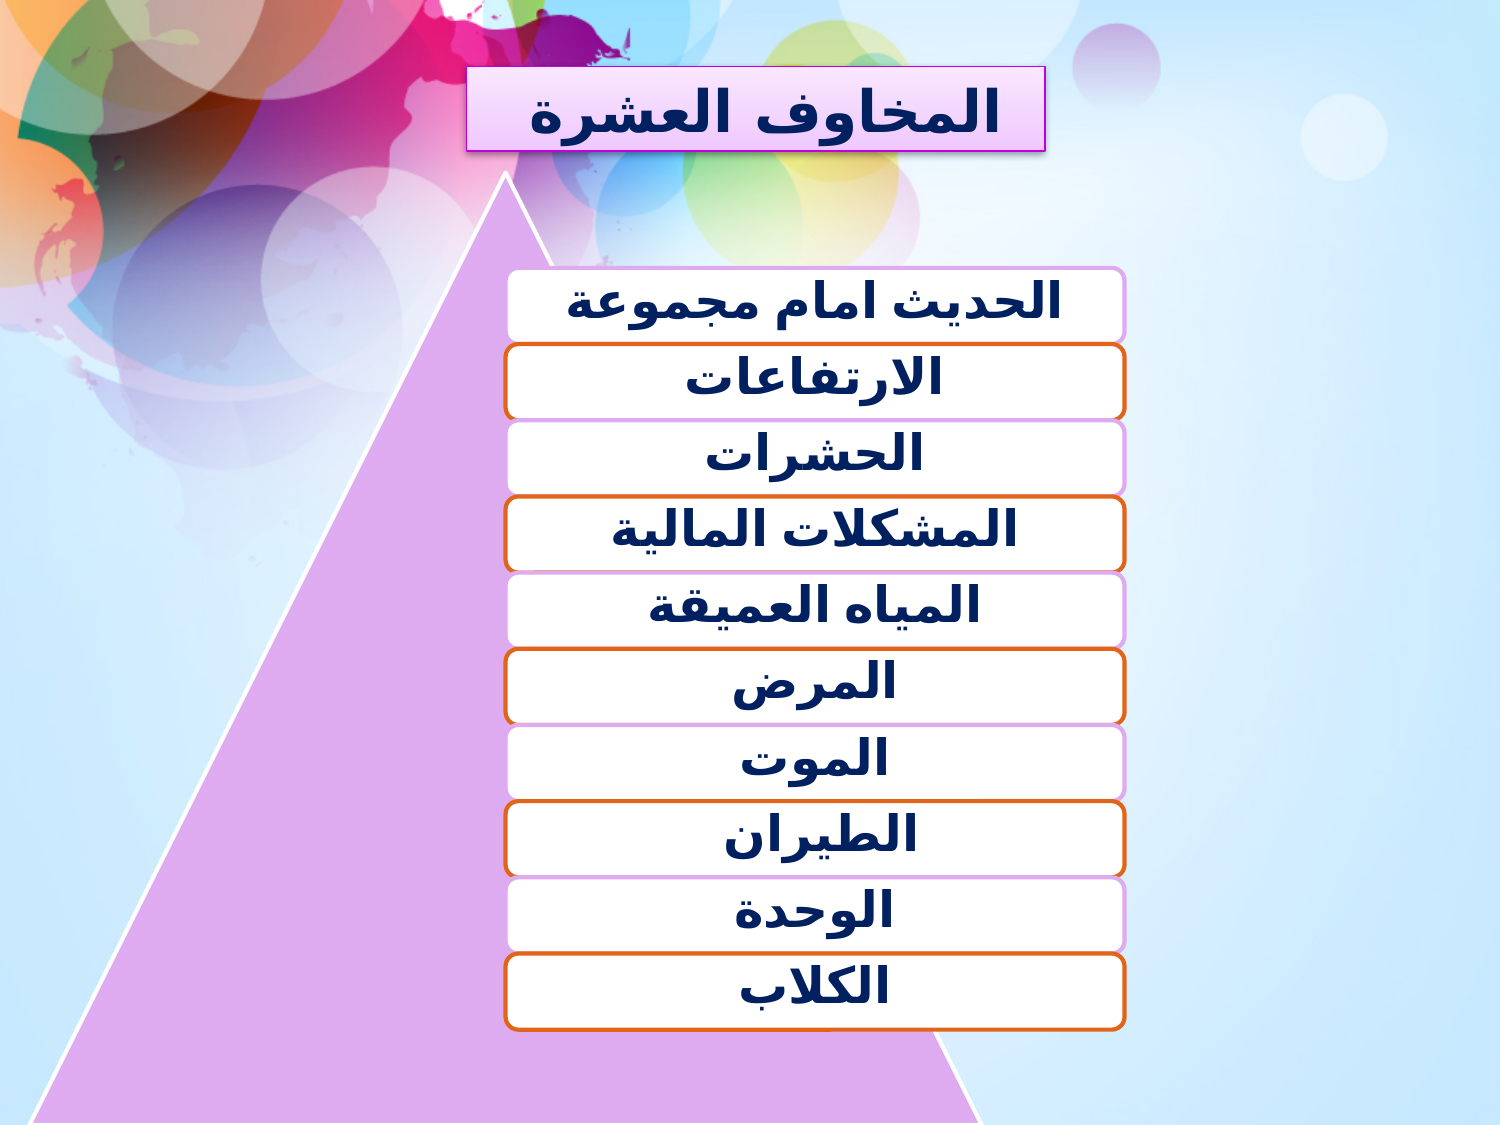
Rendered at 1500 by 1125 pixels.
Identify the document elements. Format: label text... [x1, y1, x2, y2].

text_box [29, 172, 1471, 1125]
text_box المخاوف العشرة [466, 66, 1046, 152]
picture [0, 0, 1500, 1125]
